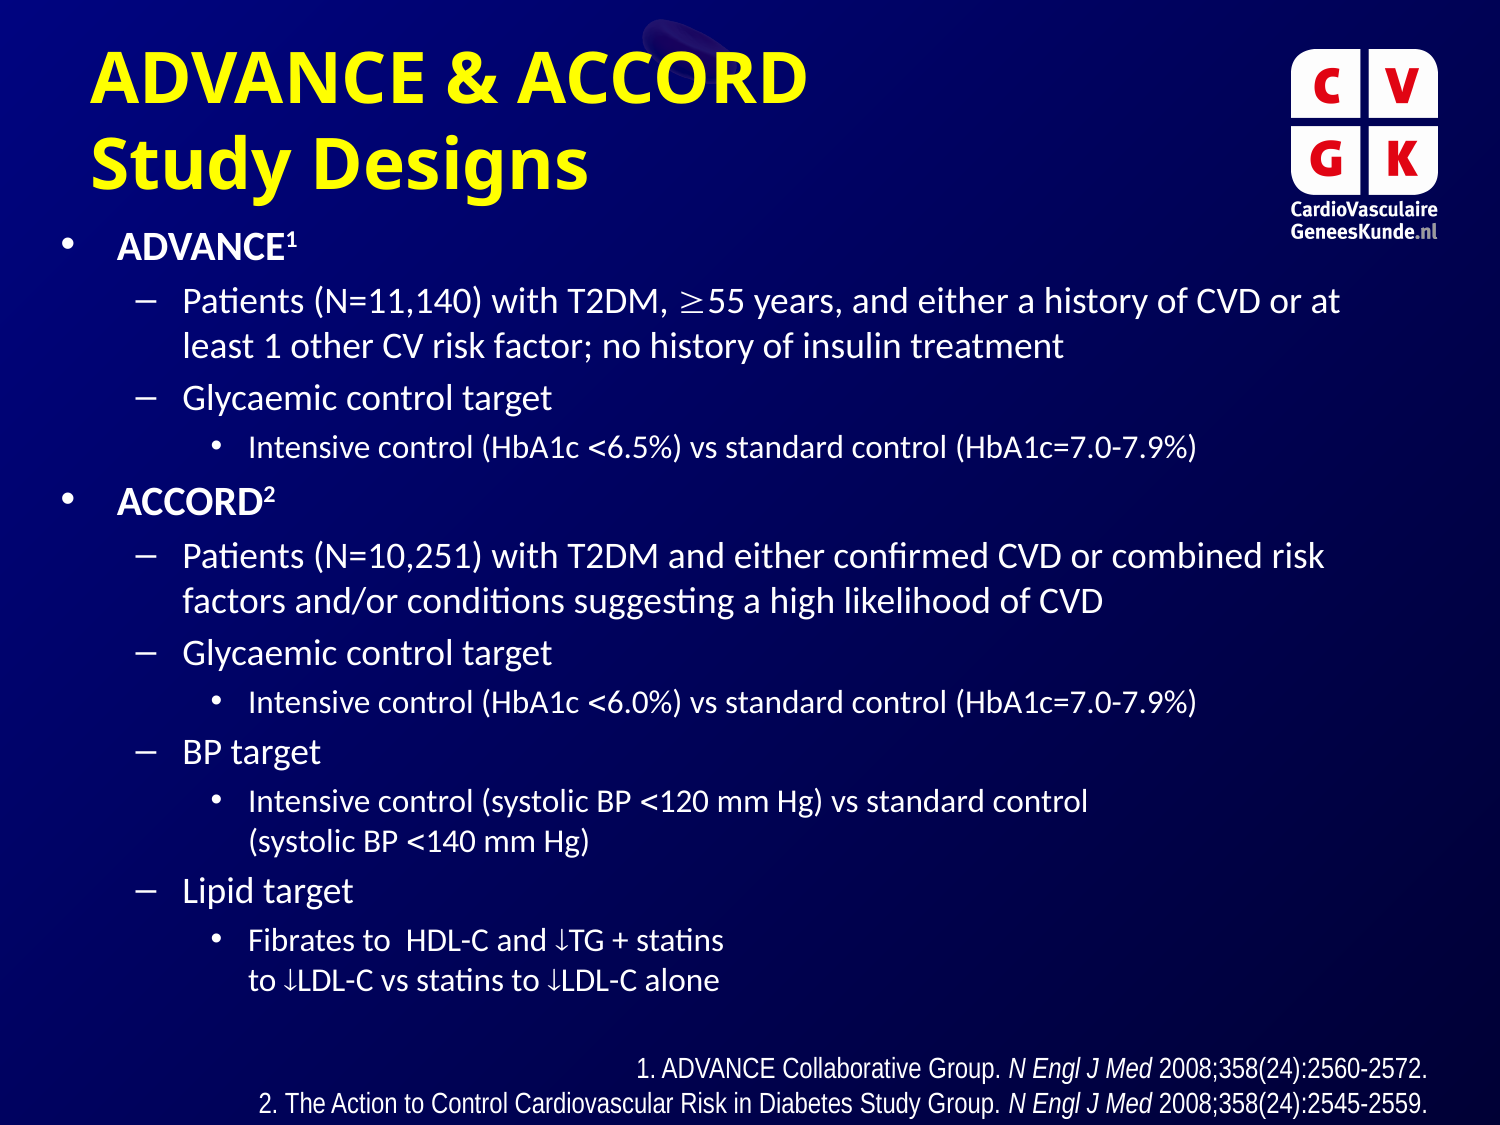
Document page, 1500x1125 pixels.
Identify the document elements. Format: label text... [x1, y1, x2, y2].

title ADVANCE & ACCORD Study Designs [75, 25, 1419, 213]
picture [1393, 49, 1438, 239]
text_box 1. ADVANCE Collaborative Group. N Engl J Med 2008;358(24):2560-2572. 2. The Action to Control Cardiovascular Risk in Diabetes Study Group. N Engl J Med 2008;358(24):2545-2559. [75, 1042, 1444, 1098]
list ADVANCE1 Patients (N=11,140) with T2DM, 55 years, and either a history of CVD or at least 1 other CV risk factor; no history of insulin treatment Glycaemic control target Intensive control (HbA1c 6.5%) vs standard control (HbA1c=7.0-7.9%) ACCORD2 Patients (N=10,251) with T2DM and either confirmed CVD or combined risk factors and/or conditions suggesting a high likelihood of CVD Glycaemic control target Intensive control (HbA1c 6.0%) vs standard control (HbA1c=7.0-7.9%) BP target Intensive control (systolic BP 120 mm Hg) vs standard control (systolic BP 140 mm Hg) Lipid target Fibrates to ⁭ HDL-C and TG + statins to LDL-C vs statins to LDL-C alone [45, 210, 1393, 1011]
